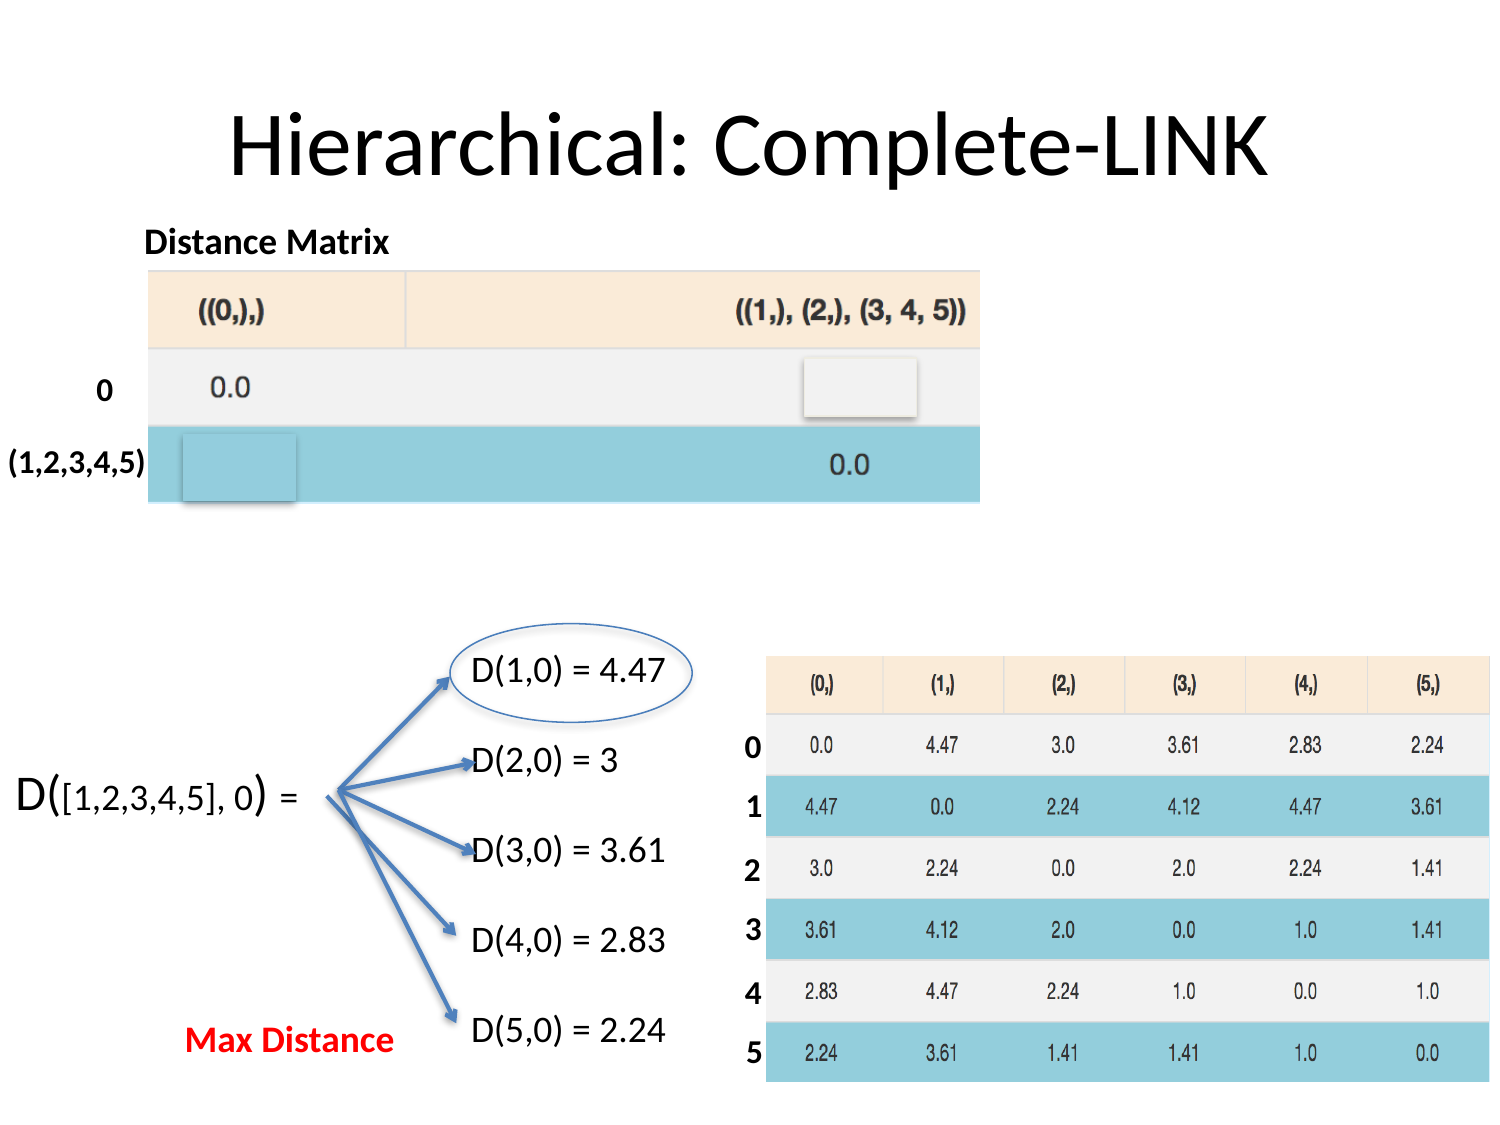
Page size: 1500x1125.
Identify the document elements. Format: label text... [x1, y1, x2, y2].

text_box 0 [81, 360, 142, 415]
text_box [457, 790, 477, 855]
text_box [327, 790, 457, 1024]
text_box Distance Matrix [129, 209, 525, 270]
text_box D([1,2,3,4,5], 0) = [0, 752, 322, 828]
text_box Max Distance [169, 1007, 416, 1068]
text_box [327, 676, 451, 761]
picture [147, 270, 980, 504]
title Hierarchical: Complete-LINK [75, 45, 1425, 233]
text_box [327, 761, 477, 789]
text_box [449, 622, 693, 724]
text_box D(1,0) = 4.47 D(2,0) = 3 D(3,0) = 3.61 D(4,0) = 2.83 D(5,0) = 2.24 [456, 637, 722, 1103]
text_box (1,2,3,4,5) [0, 432, 142, 488]
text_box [728, 656, 1490, 1082]
